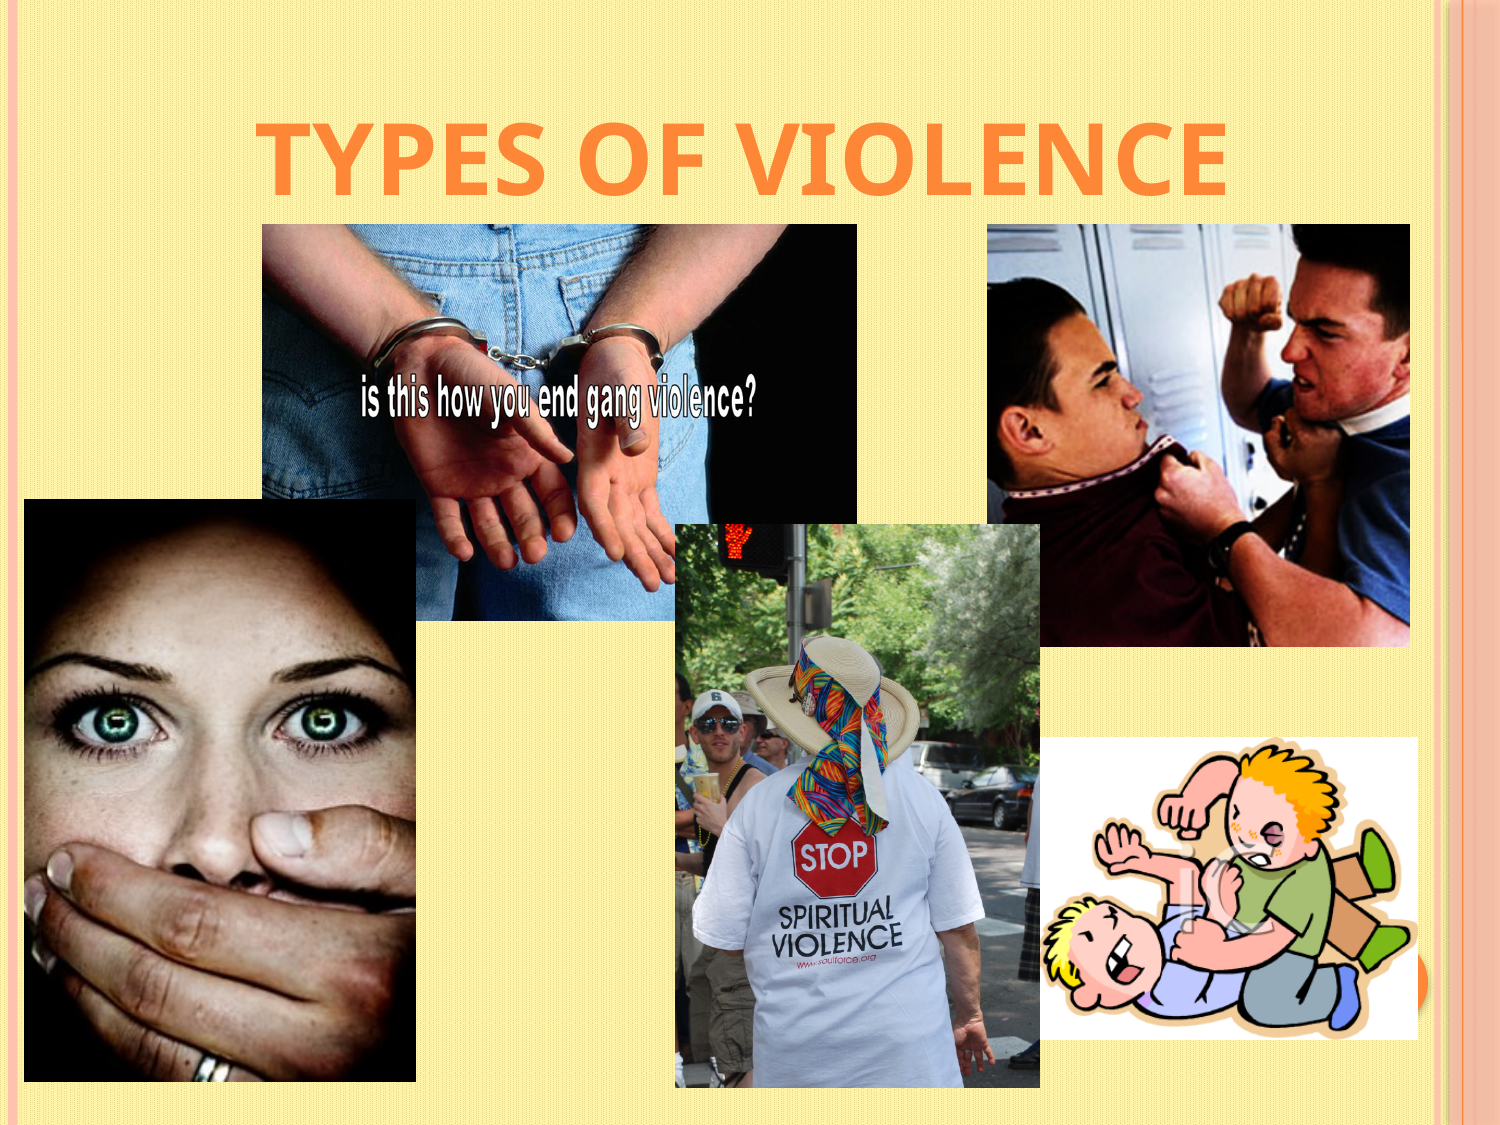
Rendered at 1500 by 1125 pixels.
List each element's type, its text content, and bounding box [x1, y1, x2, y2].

text_box Types of Violence [99, 87, 1388, 223]
picture [24, 224, 1419, 1088]
